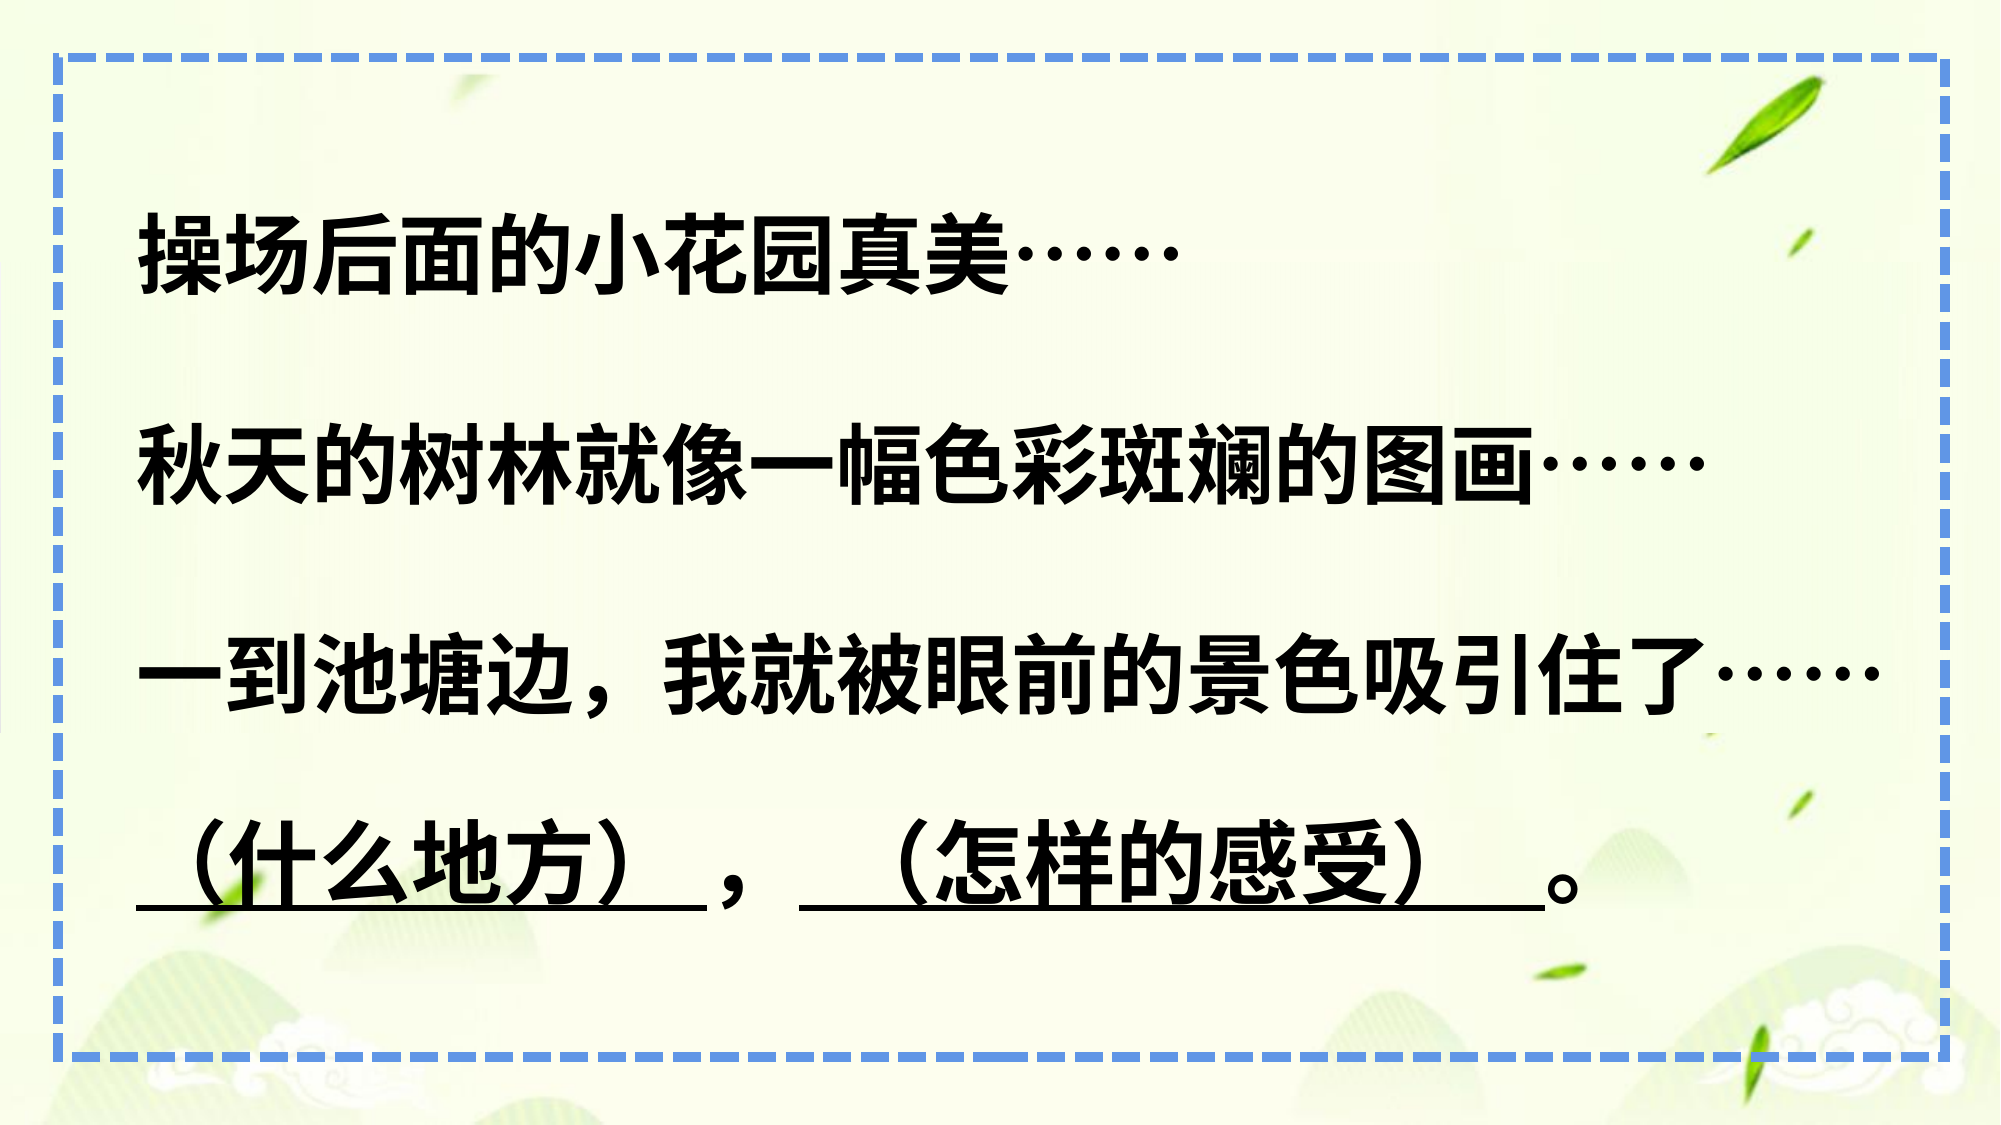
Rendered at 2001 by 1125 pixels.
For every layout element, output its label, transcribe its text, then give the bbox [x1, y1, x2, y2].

text_box 操场后面的小花园真美…… 秋天的树林就像一幅色彩斑斓的图画…… 一到池塘边，我就被眼前的景色吸引住了…… [121, 192, 2000, 733]
picture [0, 0, 2001, 1125]
text_box （什么地方） ， （怎样的感受） 。 [121, 798, 2000, 924]
